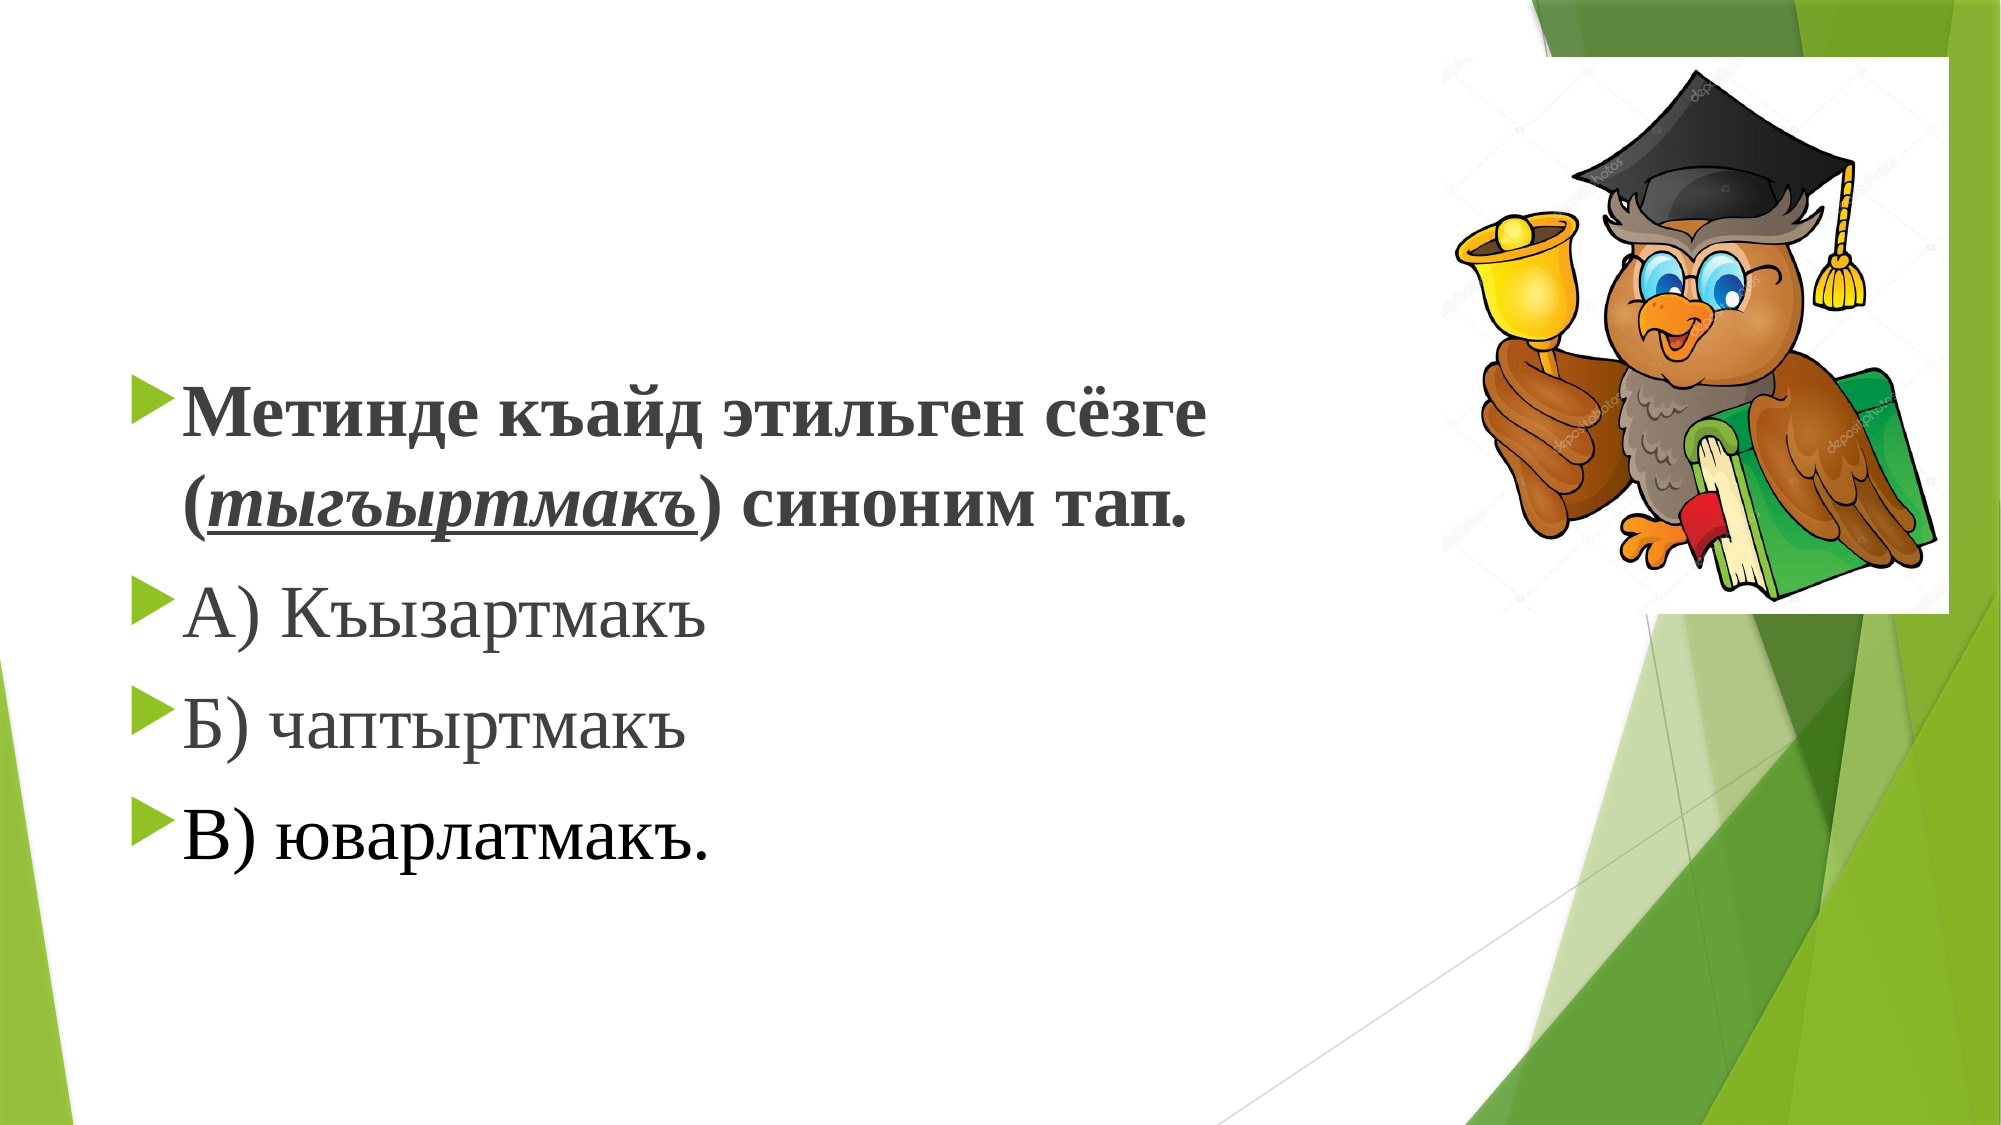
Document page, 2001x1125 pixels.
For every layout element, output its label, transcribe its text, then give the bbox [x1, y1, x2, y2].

picture [1442, 57, 1950, 614]
list Метинде къайд этильген сёзге (тыгъыртмакъ) синоним тап. А) Къызартмакъ Б) чаптыртмакъ В) юварлатмакъ. [111, 354, 1522, 992]
